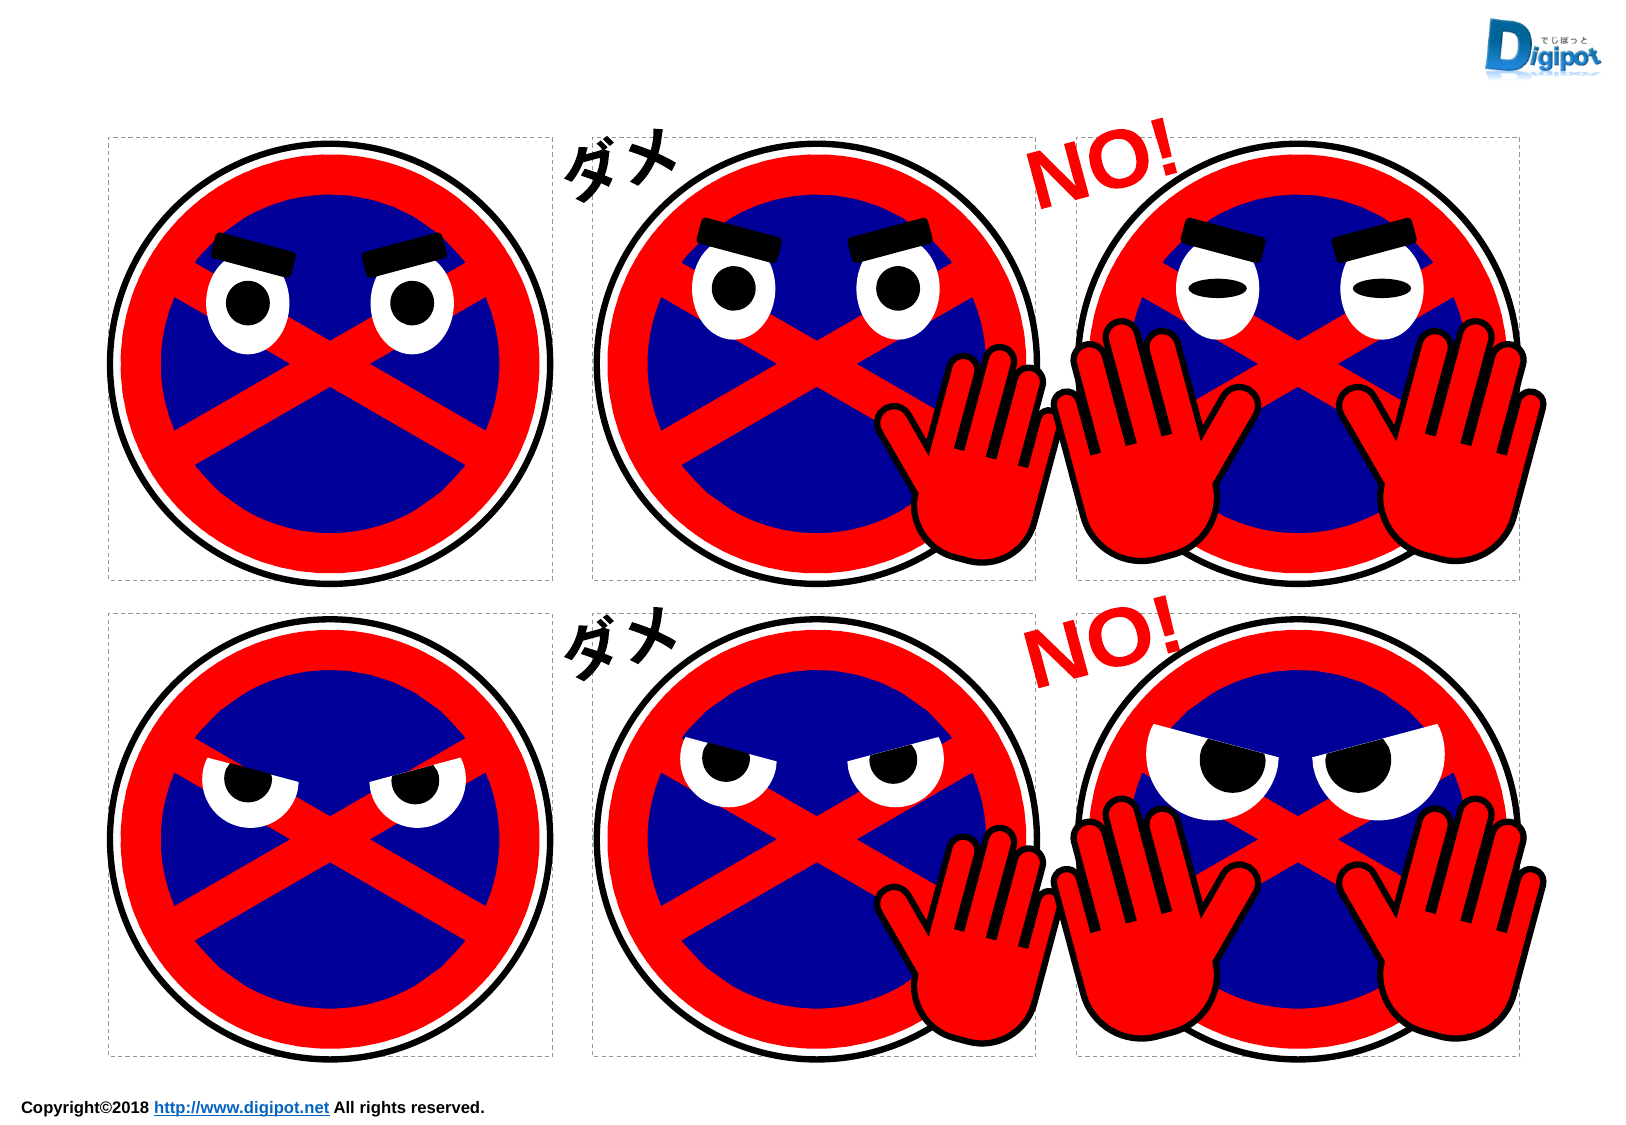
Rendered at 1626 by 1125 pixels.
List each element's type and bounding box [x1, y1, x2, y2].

text_box [106, 140, 554, 588]
text_box [561, 133, 1031, 588]
text_box [1028, 612, 1533, 1063]
text_box [1031, 133, 1533, 588]
text_box [106, 616, 554, 1063]
text_box [561, 612, 1028, 1063]
picture [1485, 18, 1602, 82]
